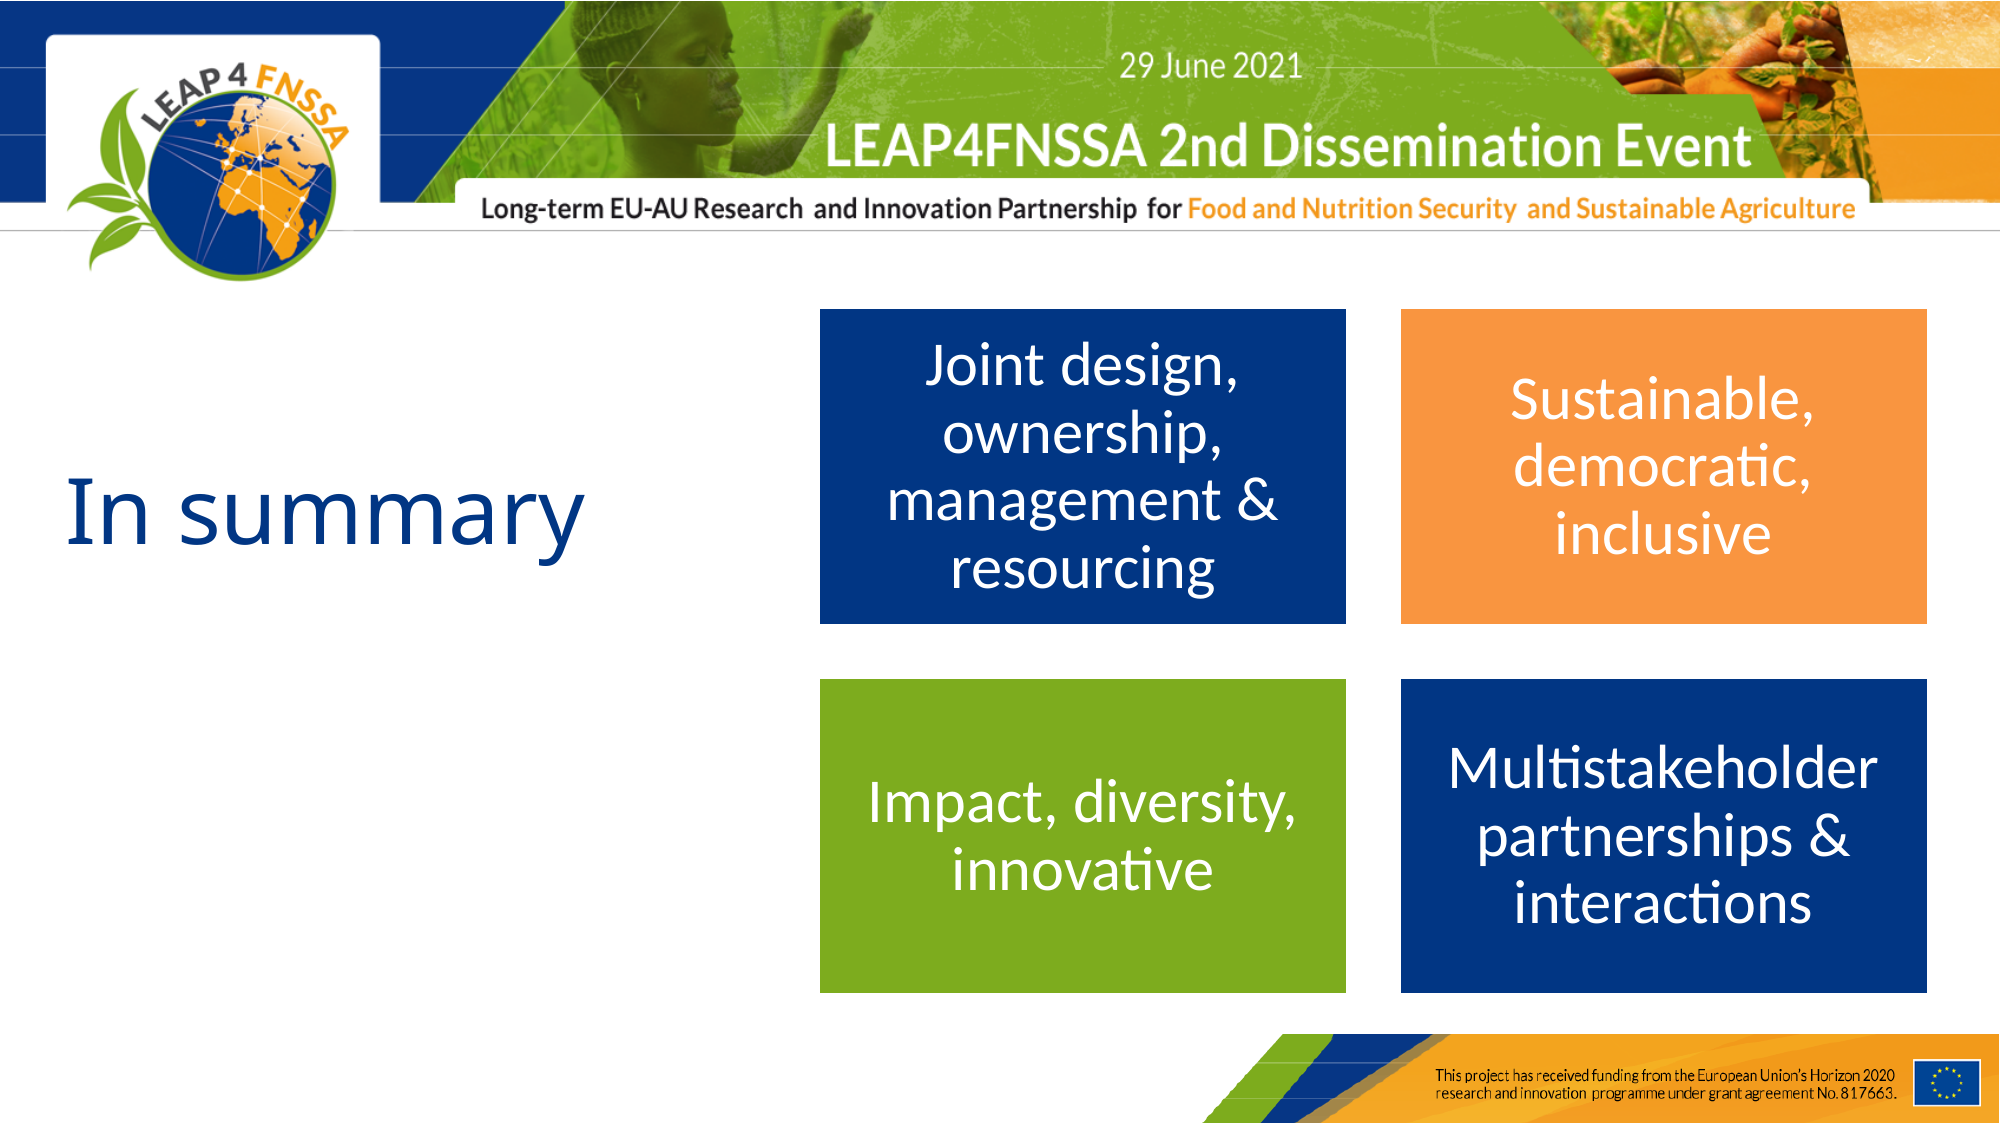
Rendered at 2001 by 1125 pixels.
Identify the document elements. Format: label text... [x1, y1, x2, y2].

picture [498, 1034, 1999, 1123]
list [698, 307, 2000, 995]
picture [0, 1, 2000, 334]
title In summary [50, 280, 1776, 749]
